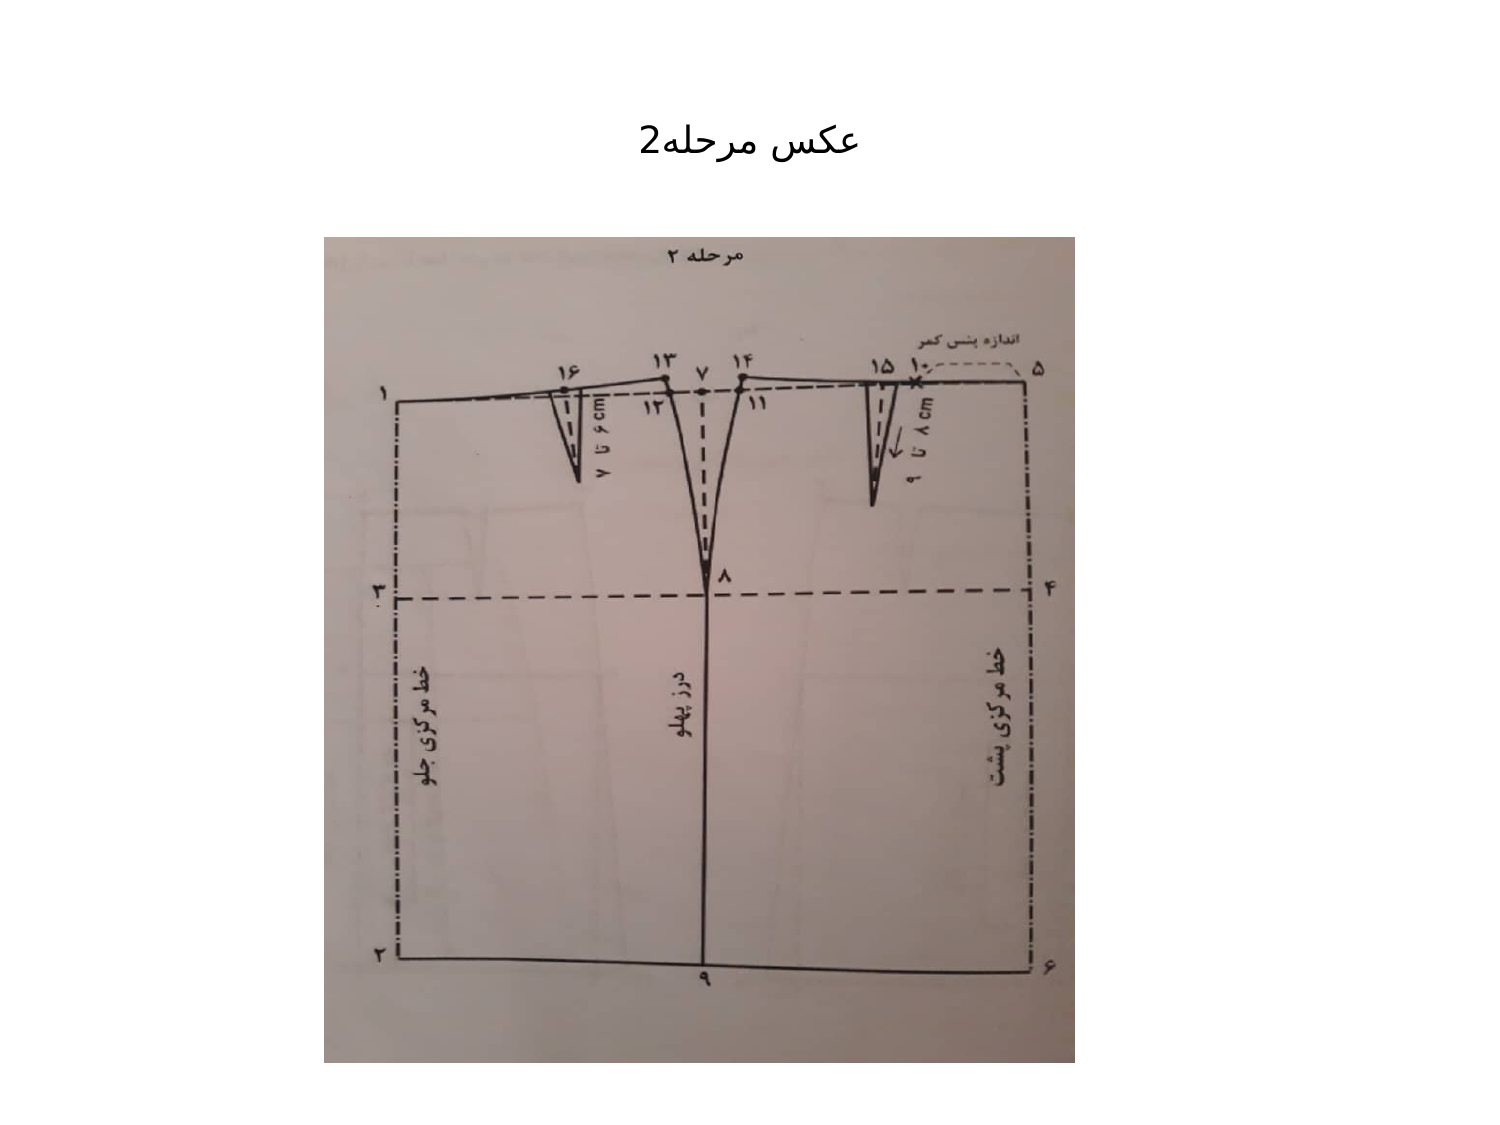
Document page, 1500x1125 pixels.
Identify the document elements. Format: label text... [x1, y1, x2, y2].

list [324, 237, 1076, 1063]
title عکس مرحله2 [75, 45, 1425, 233]
